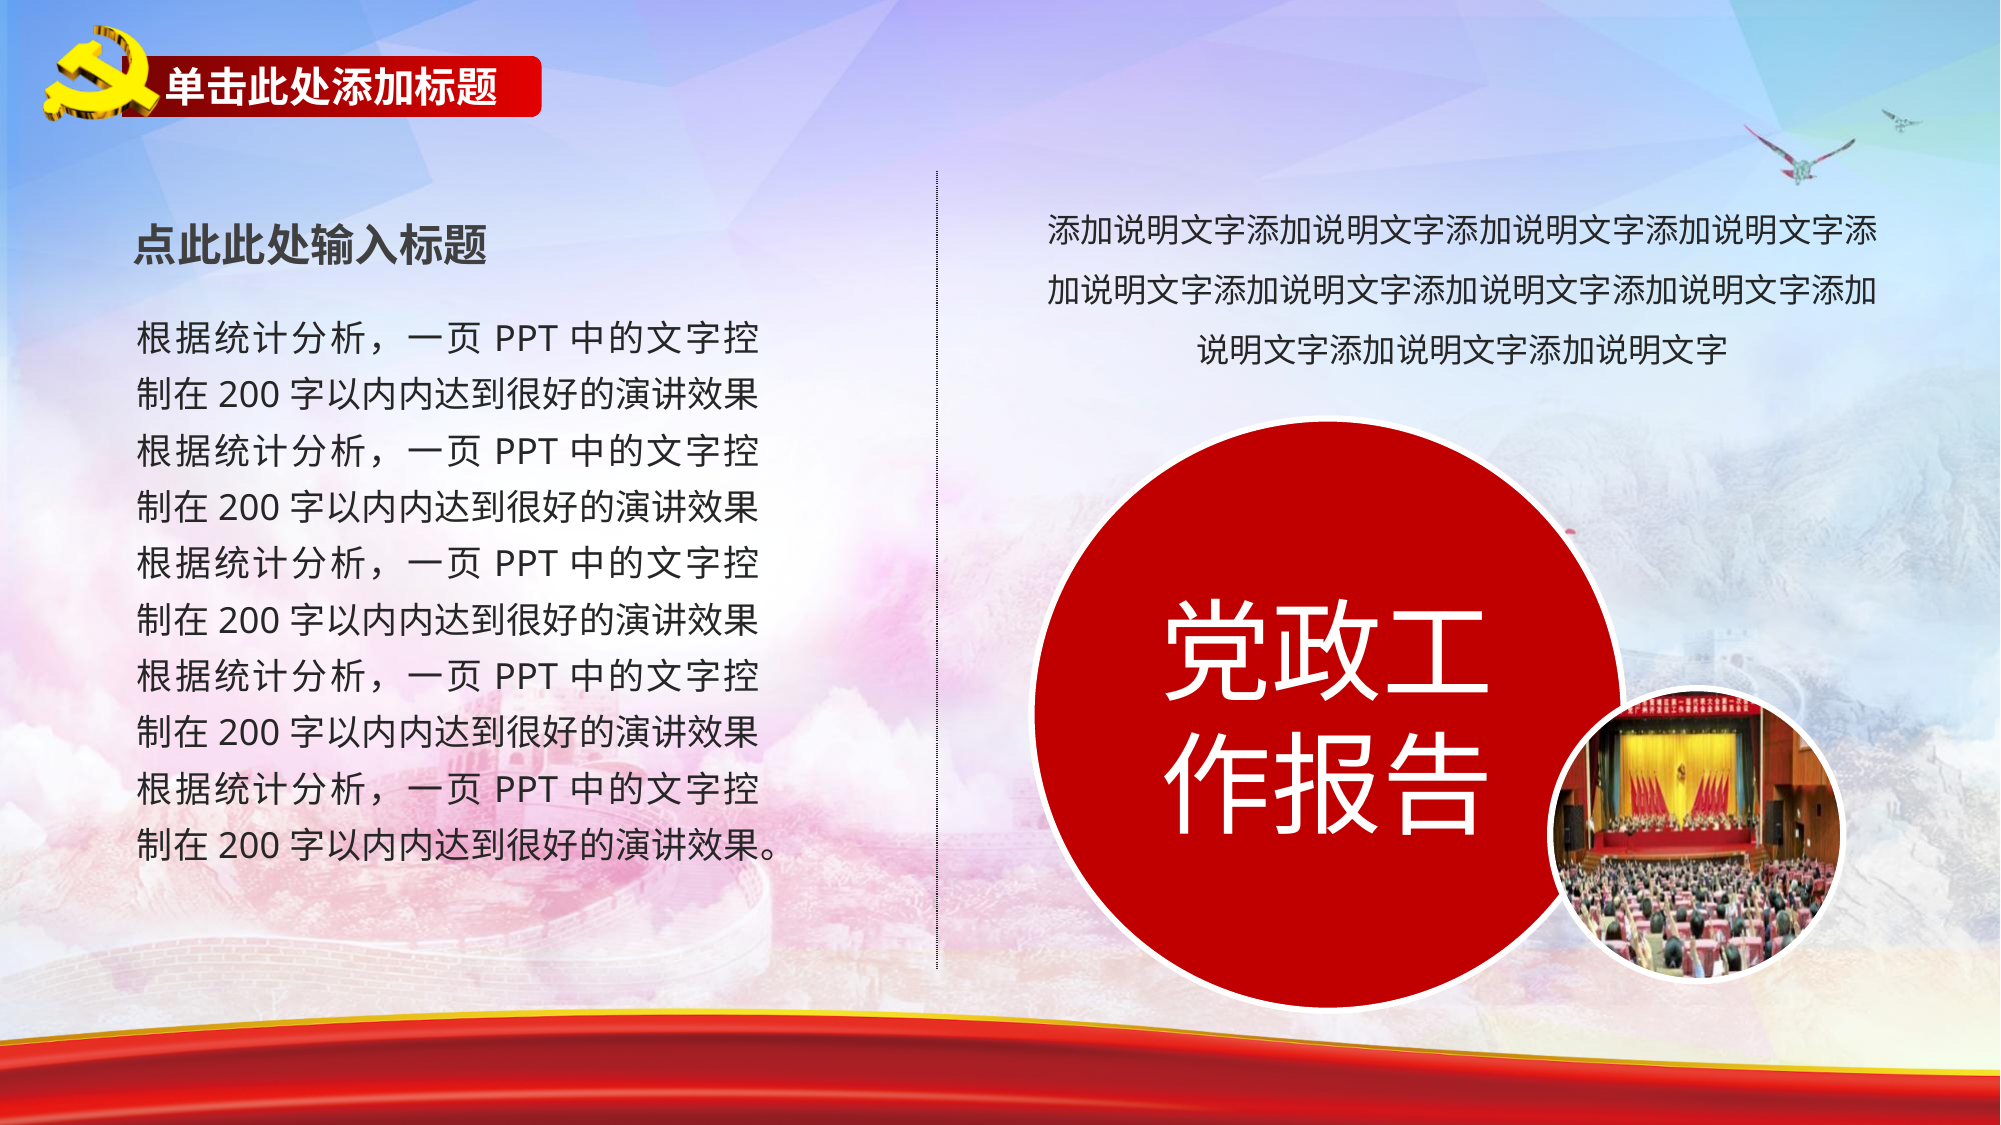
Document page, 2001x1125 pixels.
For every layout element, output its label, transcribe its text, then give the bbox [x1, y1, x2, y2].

text_box 党政工作报告 [1030, 417, 1625, 938]
picture [0, 0, 2001, 1125]
text_box [1549, 687, 1845, 938]
text_box 单击此处添加标题 [178, 53, 514, 119]
text_box [514, 54, 543, 118]
text_box 点此此处输入标题 [117, 196, 622, 278]
text_box 添加说明文字添加说明文字添加说明文字添加说明文字添加说明文字添加说明文字添加说明文字添加说明文字添加说明文字添加说明文字添加说明文字 [1031, 181, 1895, 376]
text_box 根据统计分析，一页PPT中的文字控制在200字以内内达到很好的演讲效果根据统计分析，一页PPT中的文字控制在200字以内内达到很好的演讲效果根据统计分析，一页PPT中的文字控制在200字以内内达到很好的演讲效果根据统计分析，一页PPT中的文字控制在200字以内内达到很好的演讲效果根据统计分析，一页PPT中的文字控制在200字以内内达到很好的演讲效果。 [117, 292, 780, 876]
